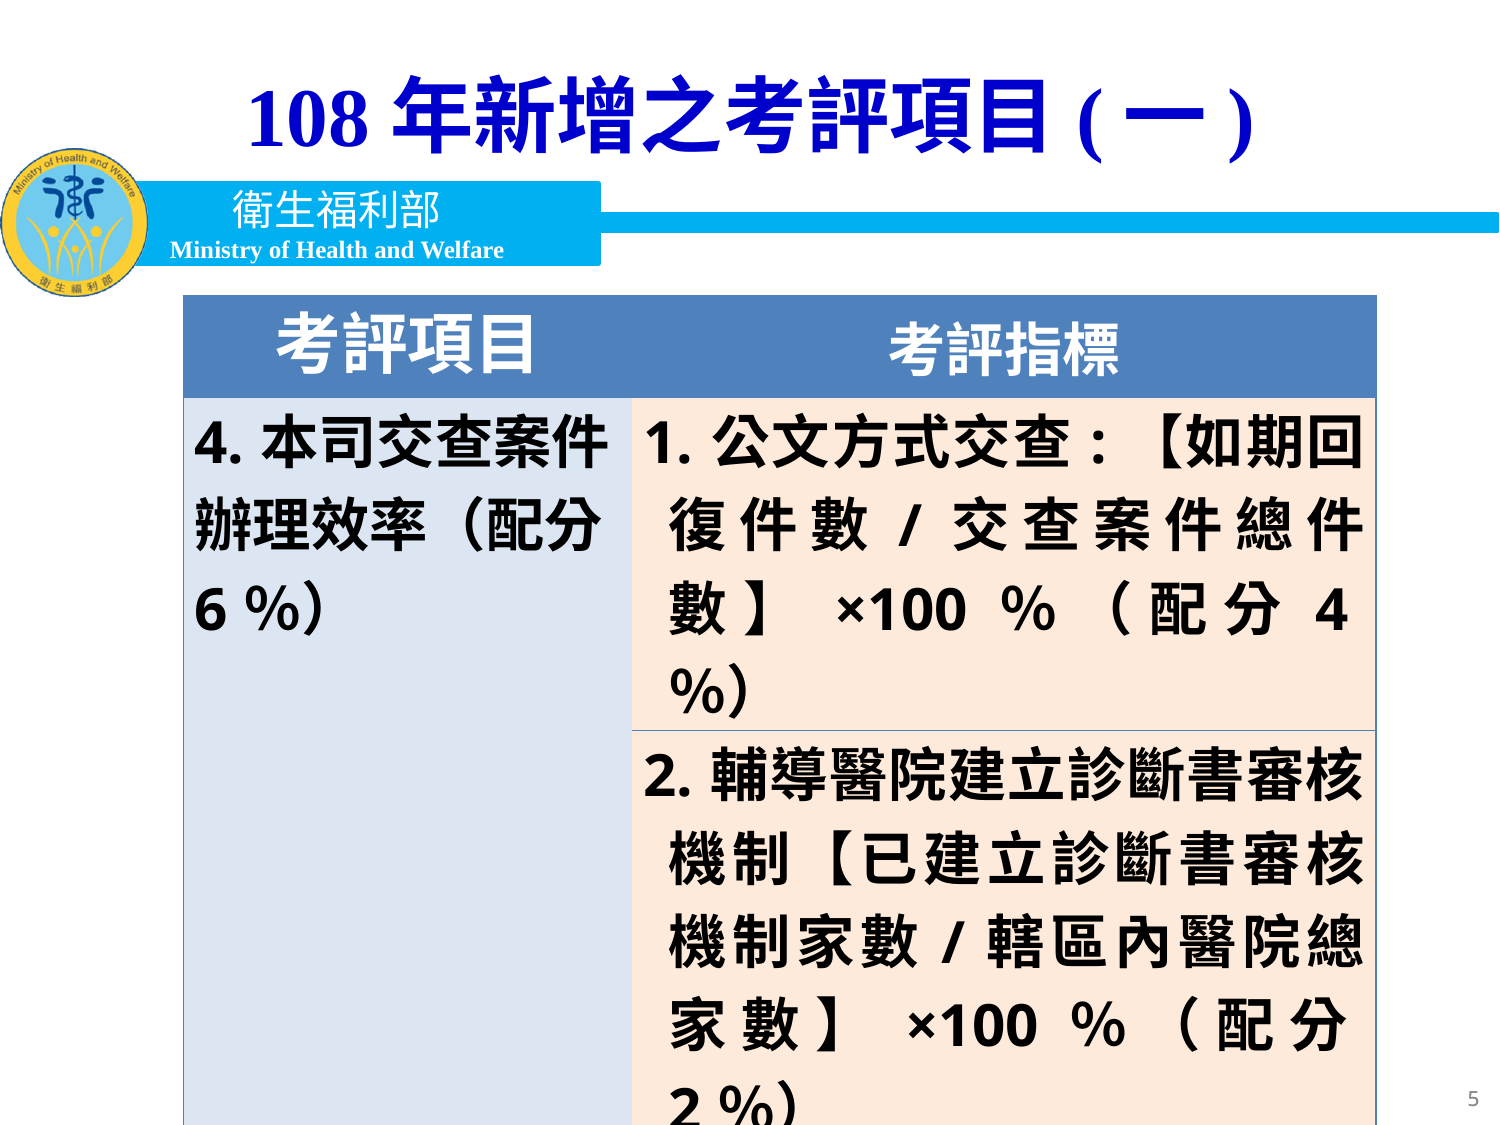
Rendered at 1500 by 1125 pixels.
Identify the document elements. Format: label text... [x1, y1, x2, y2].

title 108年新增之考評項目(一) [74, 18, 1426, 207]
table_cell 4.本司交查案件辦理效率（配分6％） [184, 398, 632, 1125]
table_cell 1.公文方式交查:【如期回復件數/交查案件總件數】×100％（配分4％） [632, 398, 1375, 730]
table_header 考評指標 [632, 297, 1375, 396]
picture [0, 148, 148, 297]
table_header 考評項目 [184, 297, 632, 396]
table_cell 2.輔導醫院建立診斷書審核機制【已建立診斷書審核機制家數/轄區內醫院總家數】×100％（配分2％） [632, 731, 1375, 1125]
slide_number 5 [1144, 1069, 1495, 1125]
